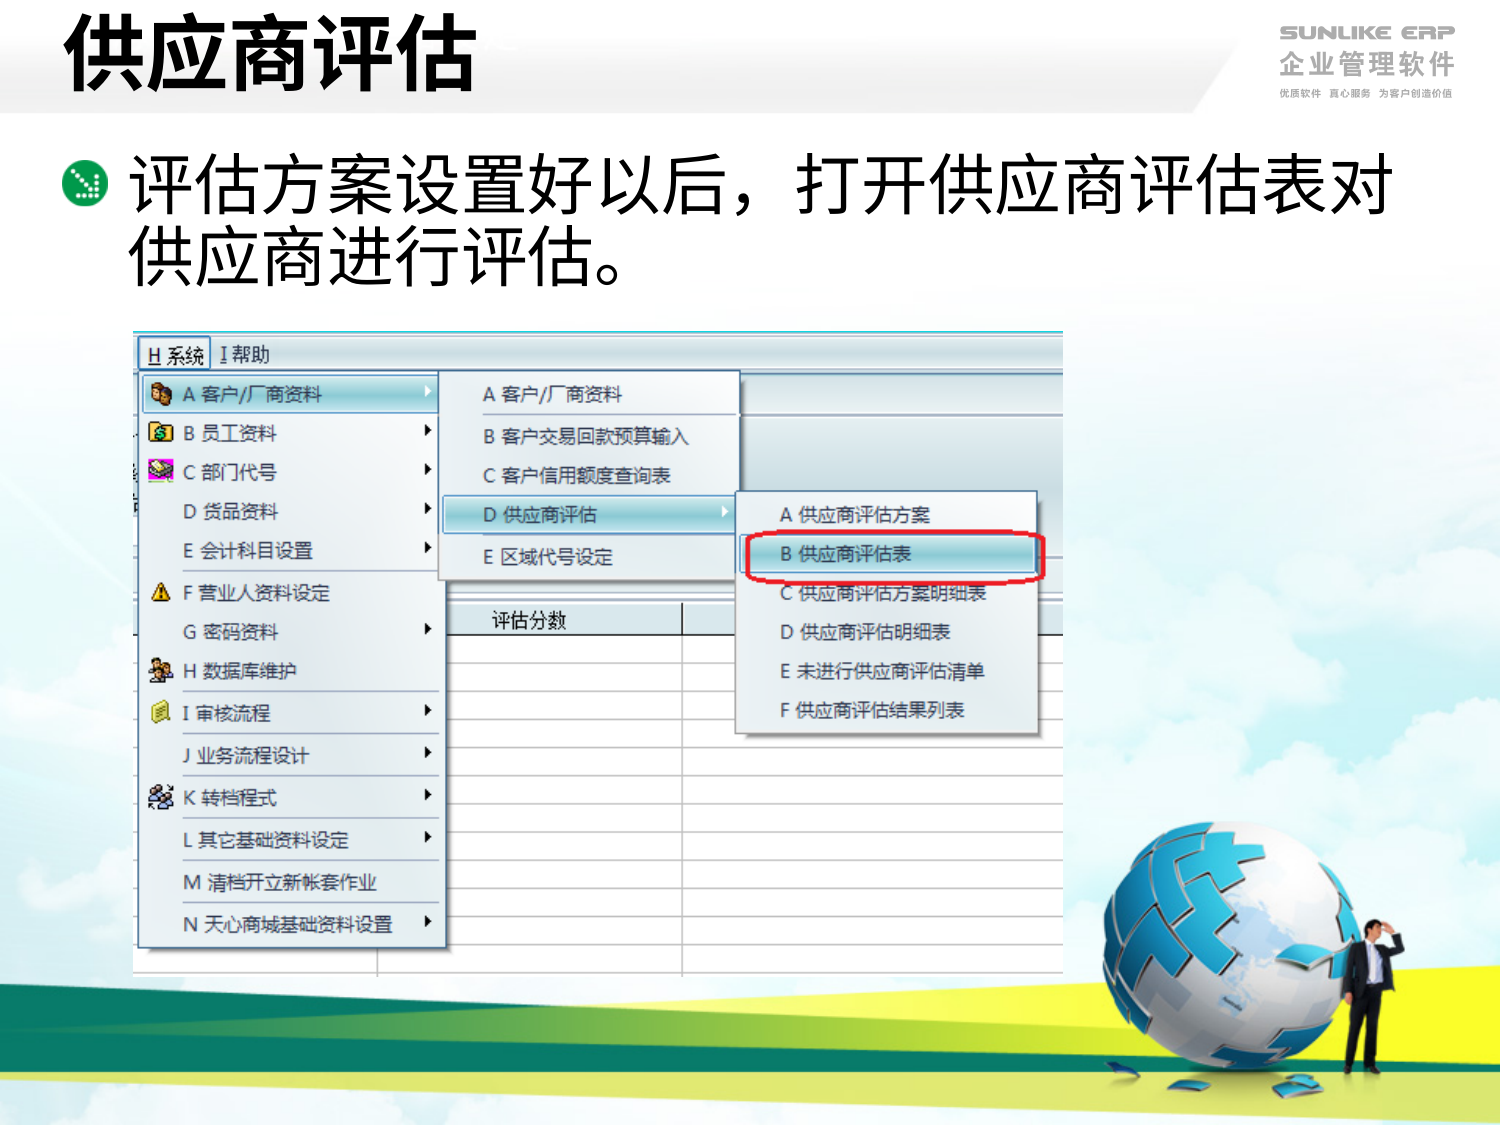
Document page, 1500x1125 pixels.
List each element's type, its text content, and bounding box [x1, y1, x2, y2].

picture [0, 0, 1500, 1125]
title 供应商评估 [62, 12, 855, 104]
list 评估方案设置好以后，打开供应商评估表对供应商进行评估。 [62, 151, 1438, 595]
